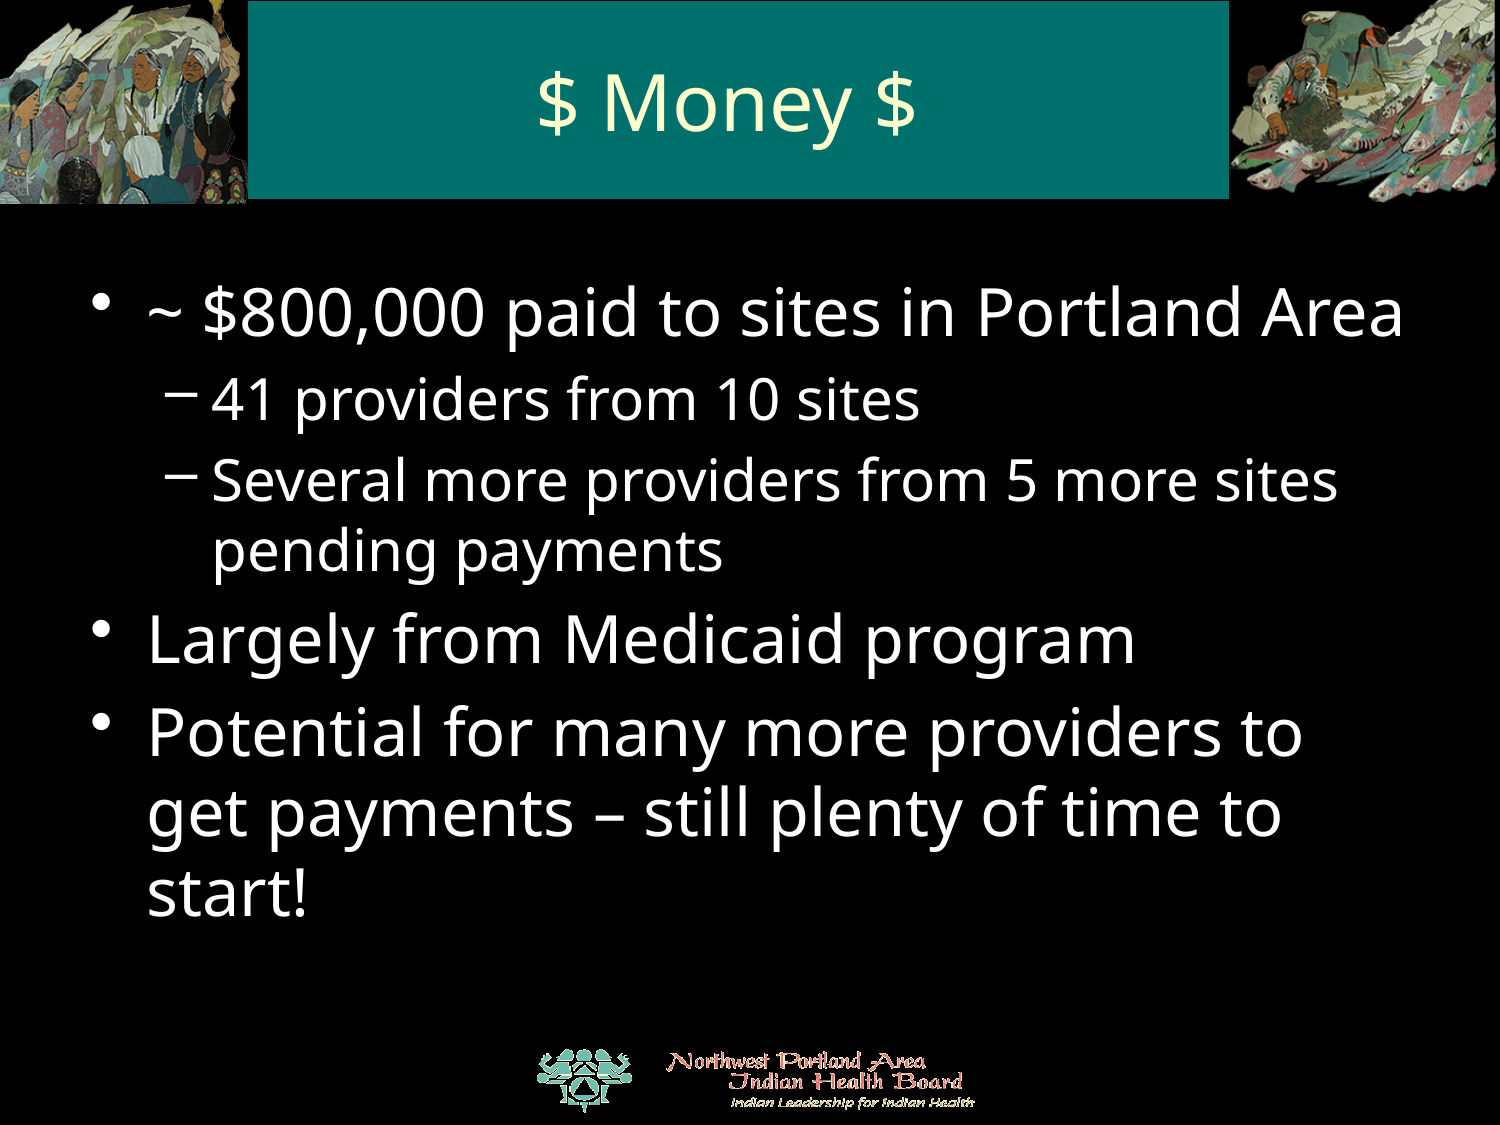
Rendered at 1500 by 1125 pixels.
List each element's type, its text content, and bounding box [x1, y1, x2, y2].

title $ Money $ [249, 0, 1226, 201]
picture [1229, 0, 1500, 204]
picture [0, 0, 248, 204]
picture [537, 1049, 975, 1113]
list ~ $800,000 paid to sites in Portland Area 41 providers from 10 sites Several more providers from 5 more sites pending payments Largely from Medicaid program Potential for many more providers to get payments – still plenty of time to start! [75, 262, 1425, 1005]
